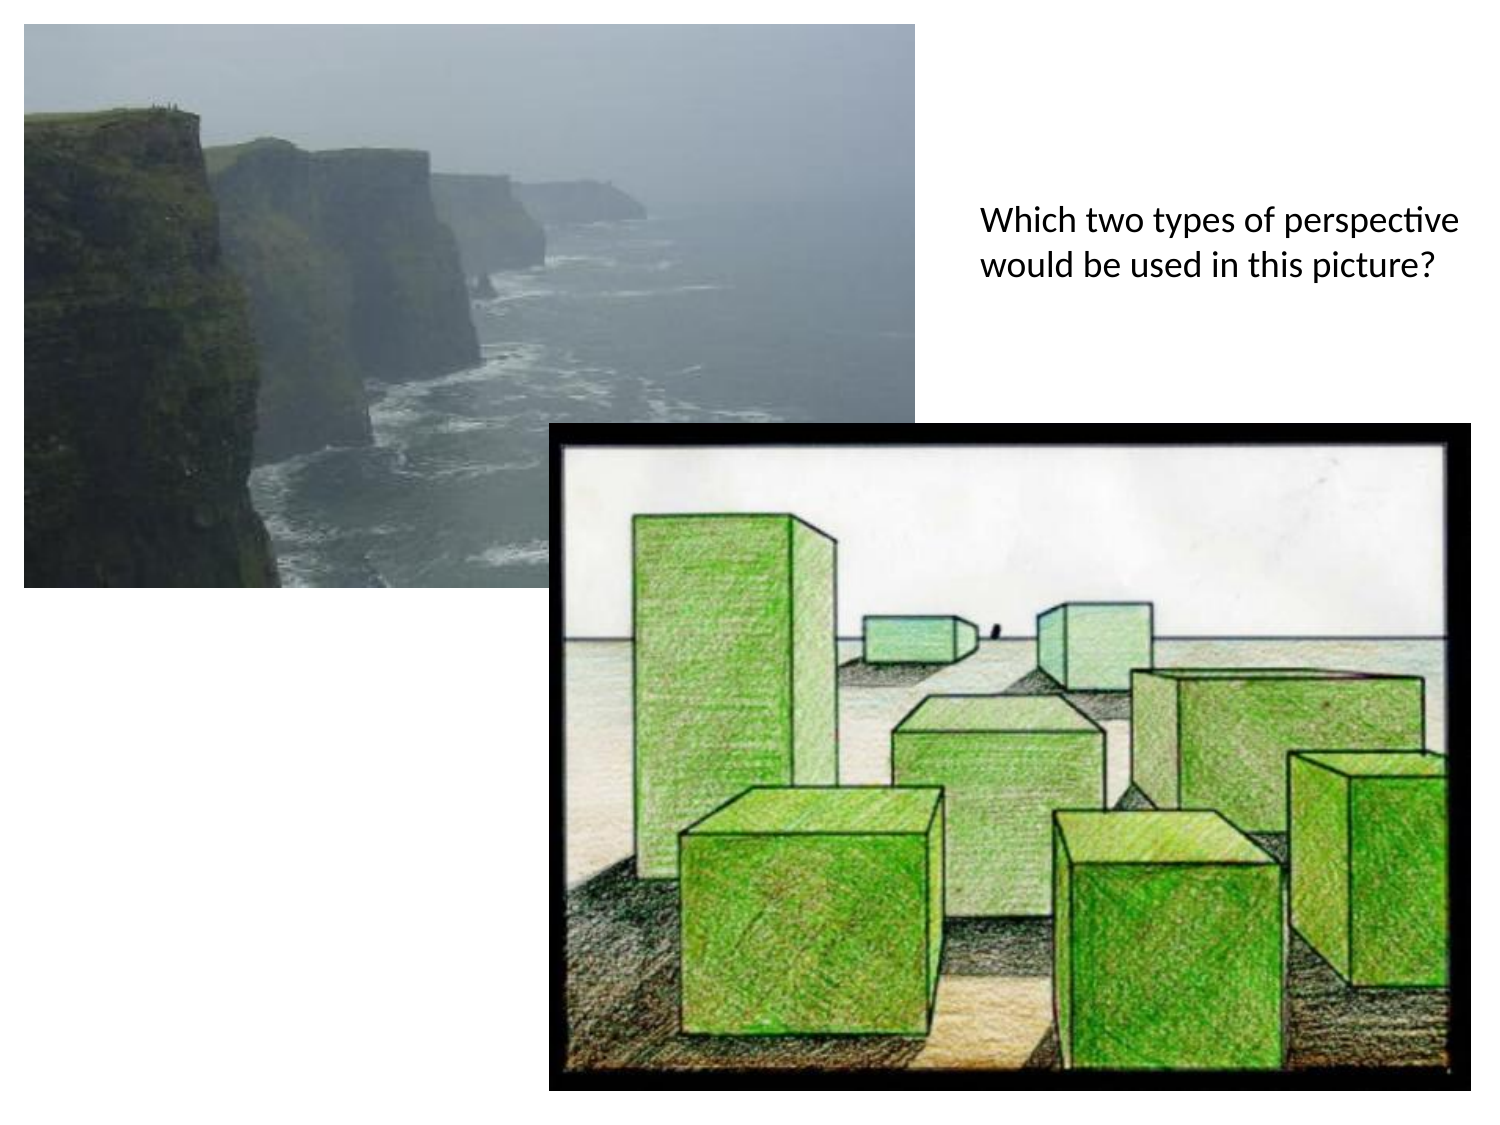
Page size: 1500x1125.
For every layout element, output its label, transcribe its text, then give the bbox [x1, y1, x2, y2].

text_box Which two types of perspective would be used in this picture? [965, 187, 1476, 293]
picture [24, 24, 1471, 1091]
